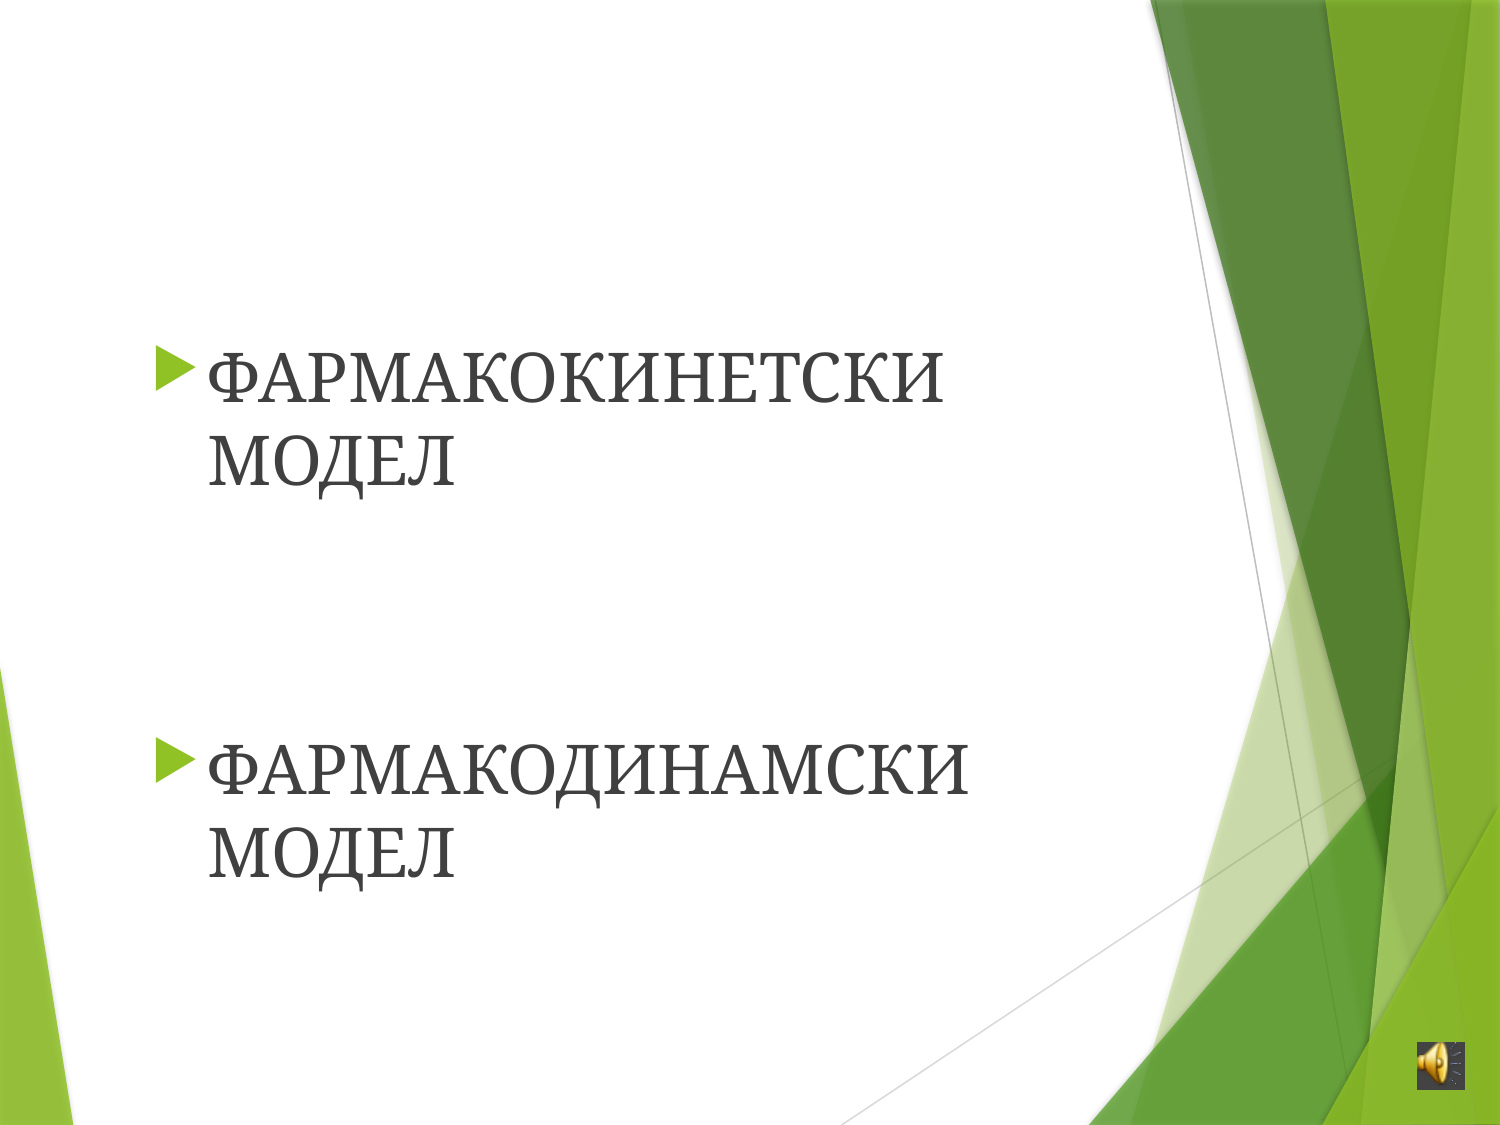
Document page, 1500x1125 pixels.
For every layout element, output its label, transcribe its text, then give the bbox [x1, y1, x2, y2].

picture [1415, 1040, 1467, 1092]
list ФАРМАКОКИНЕТСКИ МОДЕЛ ФАРМАКОДИНАМСКИ МОДЕЛ [135, 326, 1178, 963]
